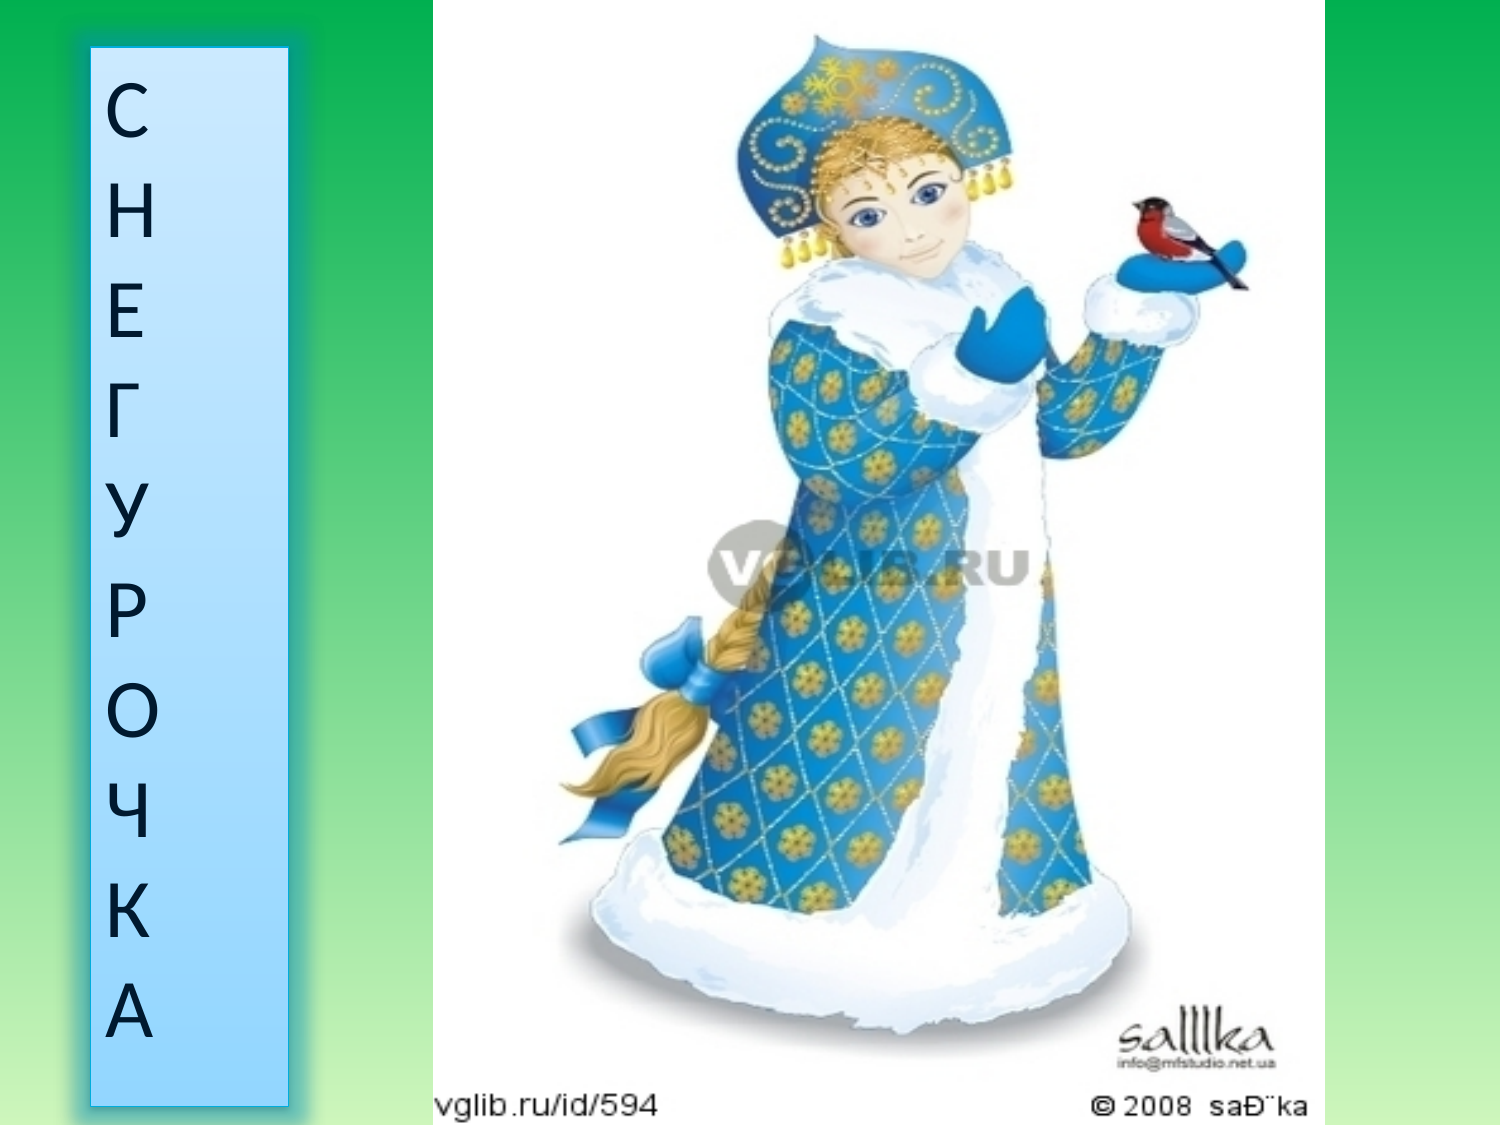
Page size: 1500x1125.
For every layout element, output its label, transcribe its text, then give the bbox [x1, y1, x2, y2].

picture [433, 0, 1325, 1125]
text_box С Н Е Г У Р О Ч К А [90, 46, 289, 1107]
